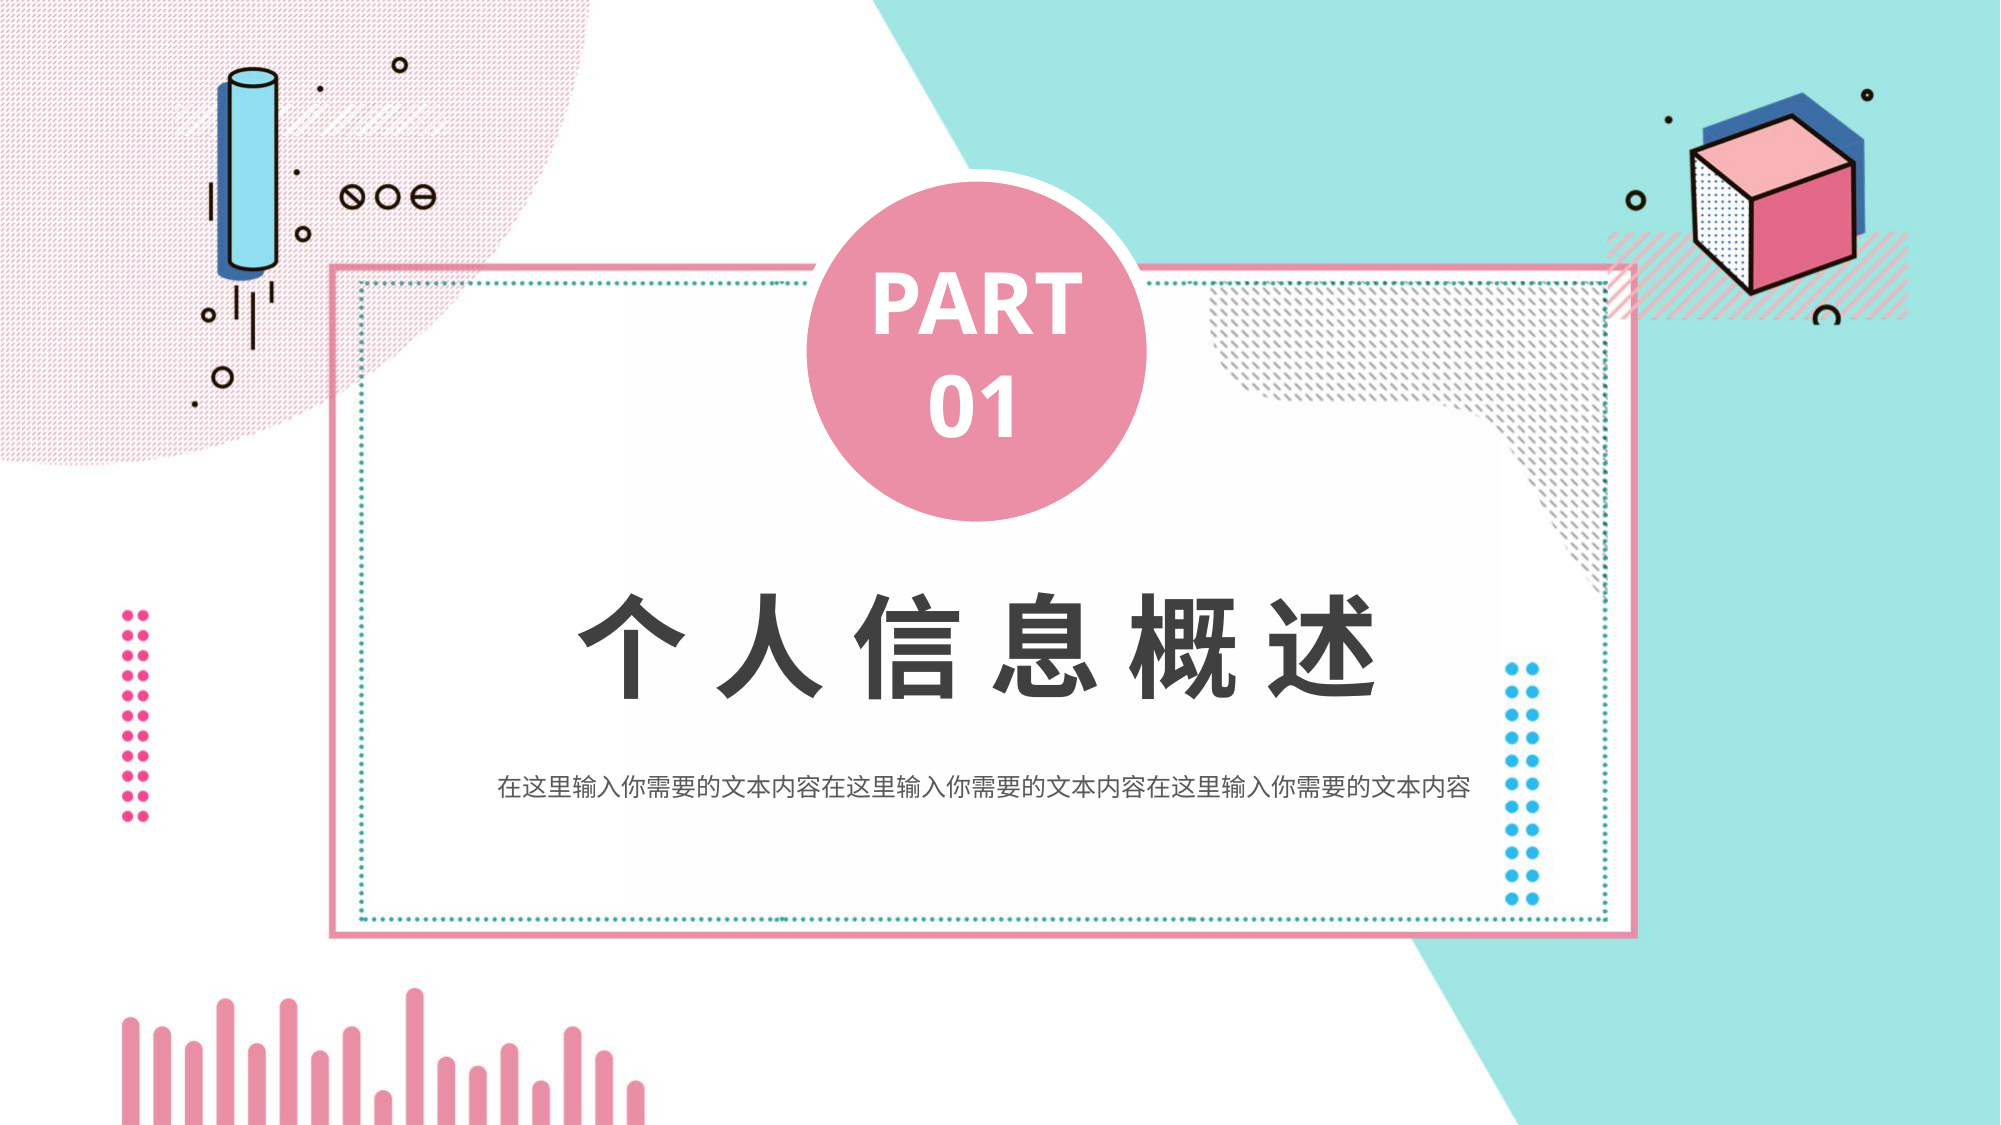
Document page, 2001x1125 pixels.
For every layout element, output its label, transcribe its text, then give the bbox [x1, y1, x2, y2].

text_box 个 人 信 息 概 述 [560, 570, 1393, 720]
text_box PART 01 [799, 174, 1154, 529]
text_box 在这里输入你需要的文本内容在这里输入你需要的文本内容在这里输入你需要的文本内容 [472, 763, 1497, 839]
picture [0, 0, 2001, 1125]
